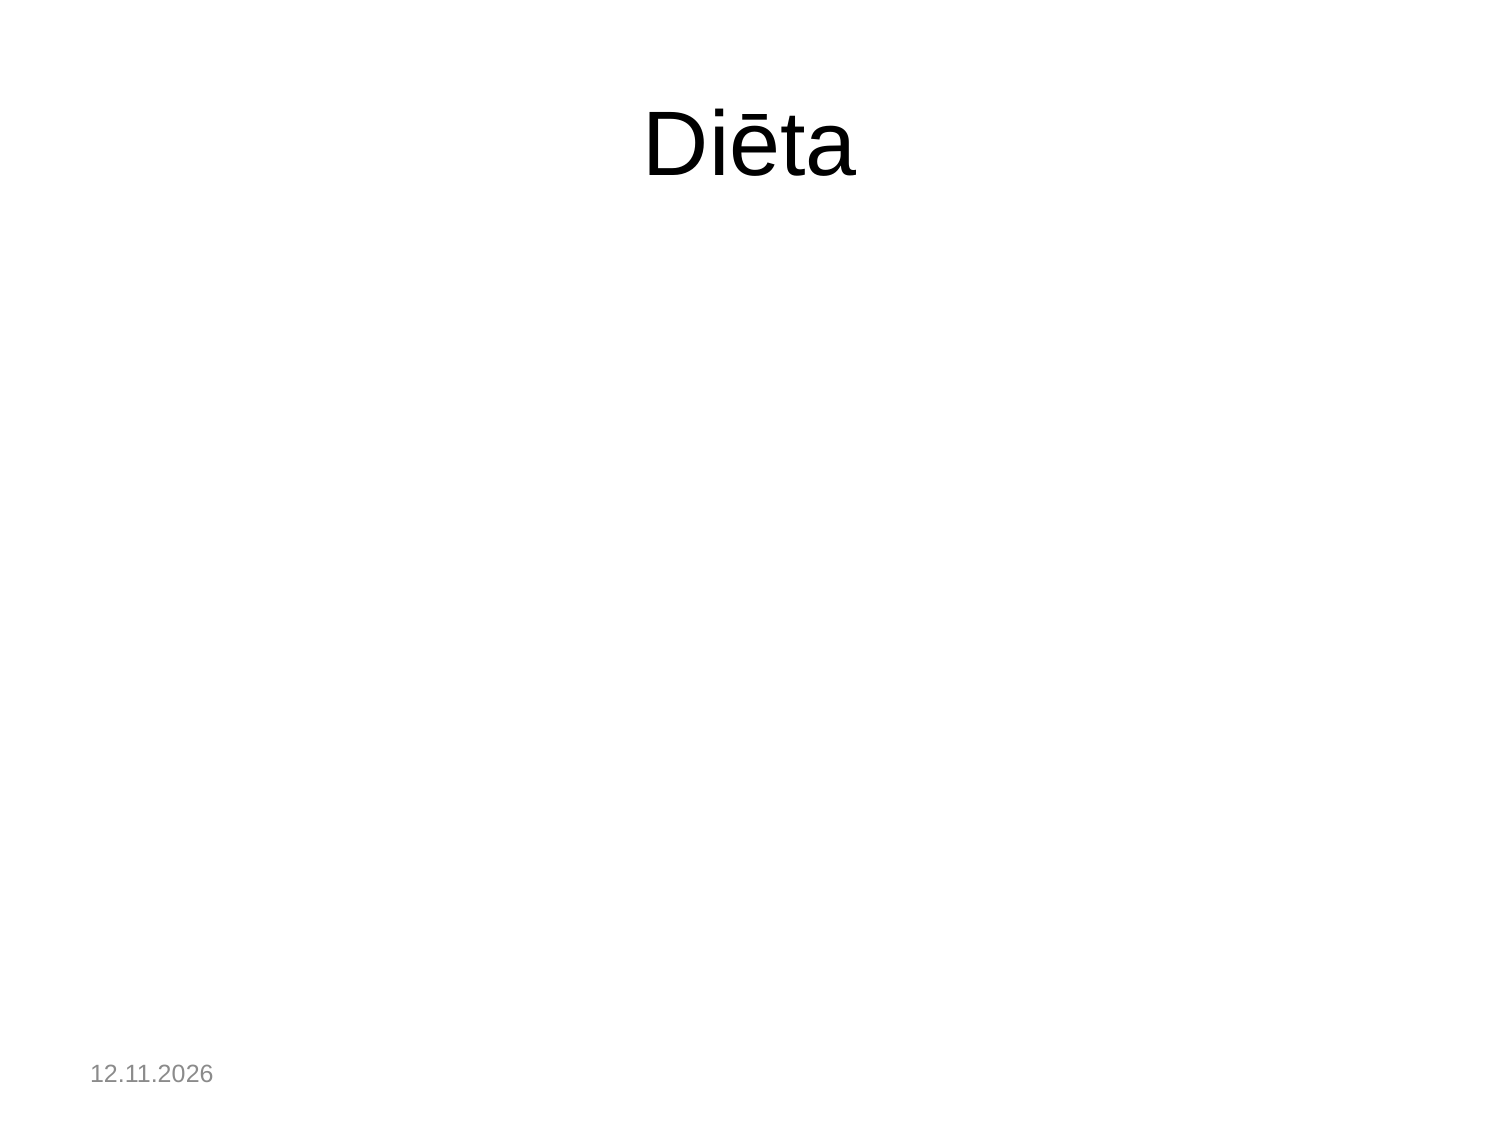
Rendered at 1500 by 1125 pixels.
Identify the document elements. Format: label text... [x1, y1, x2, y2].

title Diēta [74, 44, 1426, 233]
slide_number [75, 1042, 425, 1103]
